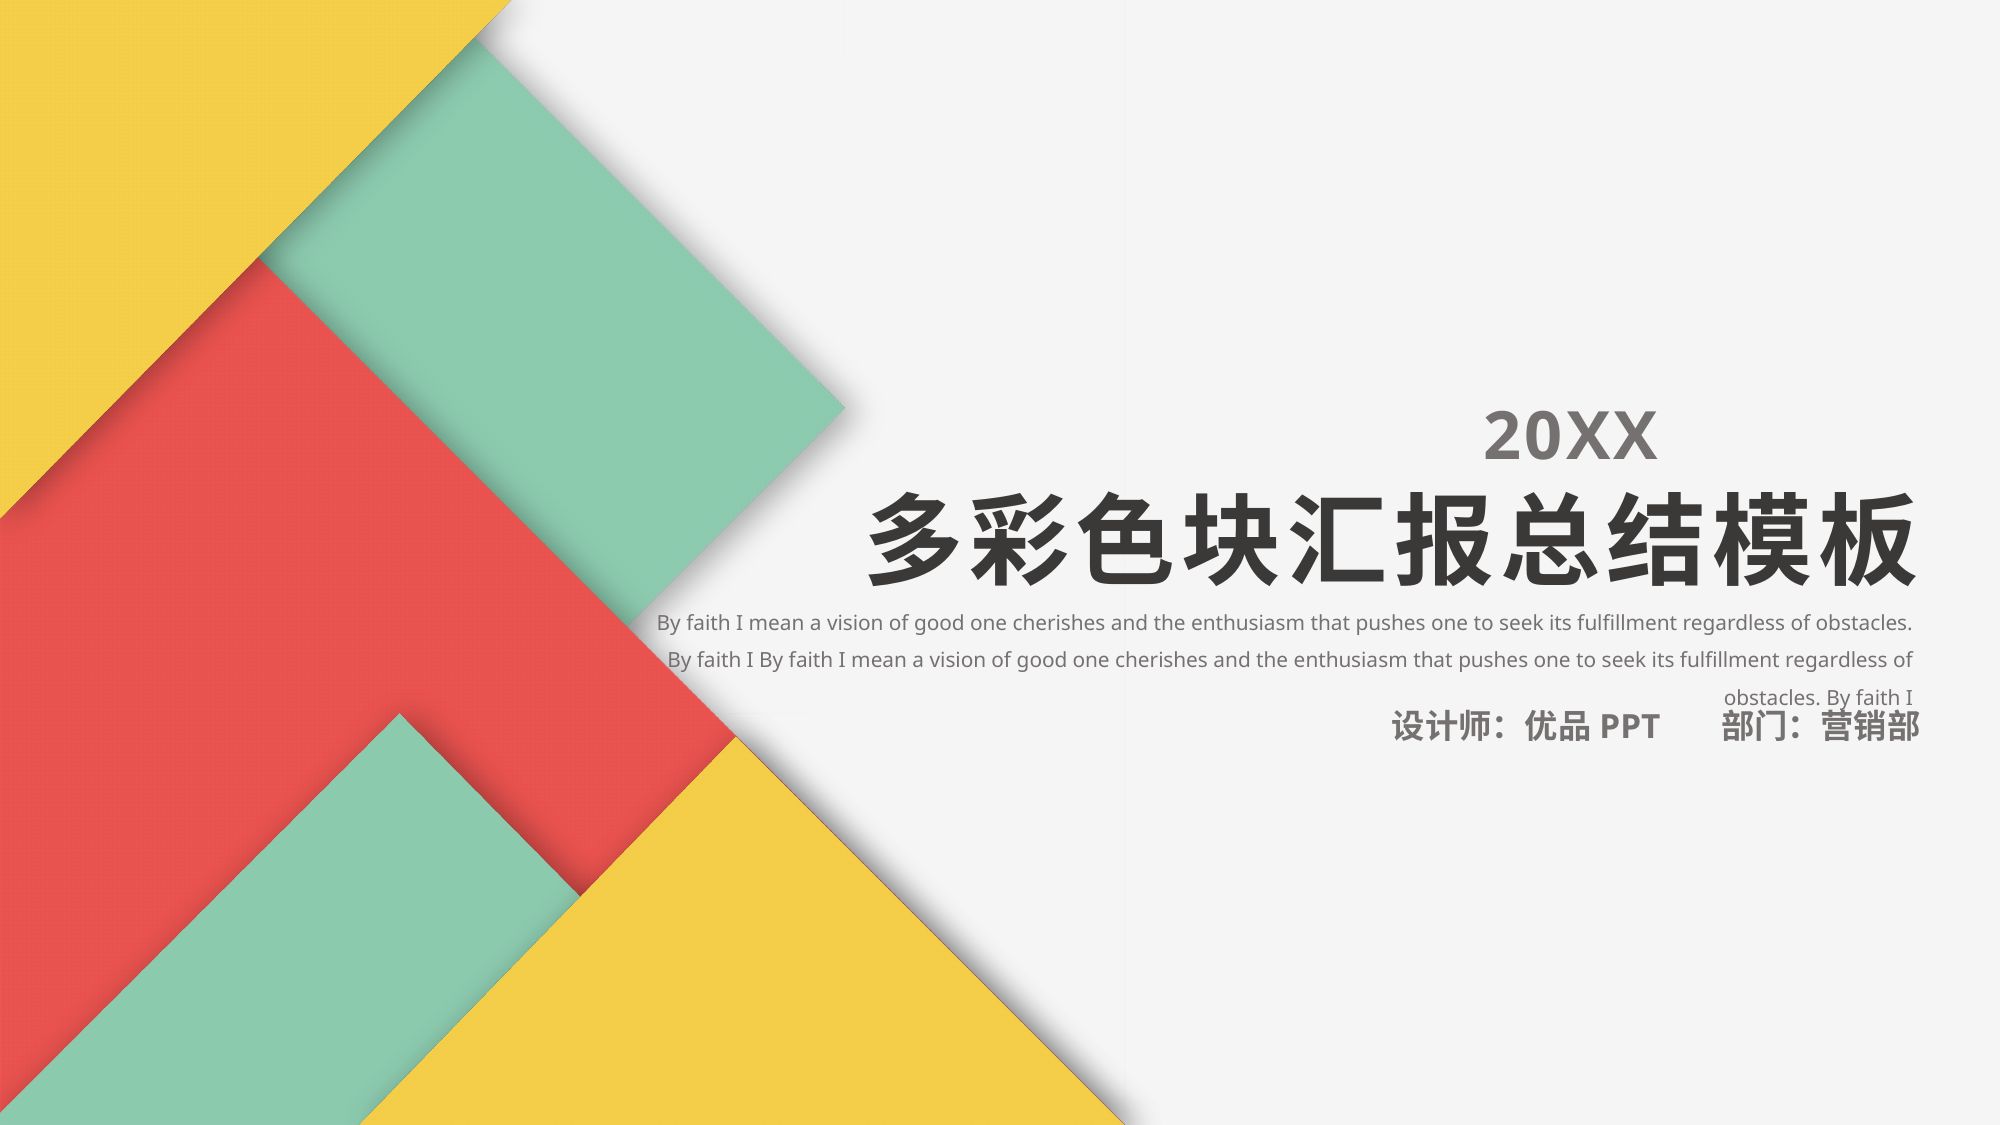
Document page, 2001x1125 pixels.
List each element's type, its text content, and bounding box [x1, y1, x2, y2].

picture [0, 0, 1127, 1125]
text_box 多彩色块汇报总结模板 [1125, 469, 1935, 605]
text_box 20XX [1468, 385, 1928, 481]
text_box By faith I mean a vision of good one cherishes and the enthusiasm that pushes one to seek its fulfillment regardless of obstacles. By faith I By faith I mean a vision of good one cherishes and the enthusiasm that pushes one to seek its fulfillment regardless of obstacles. By faith I [1125, 589, 1928, 754]
text_box 设计师：优品PPT 部门：营销部 [1319, 697, 1936, 753]
